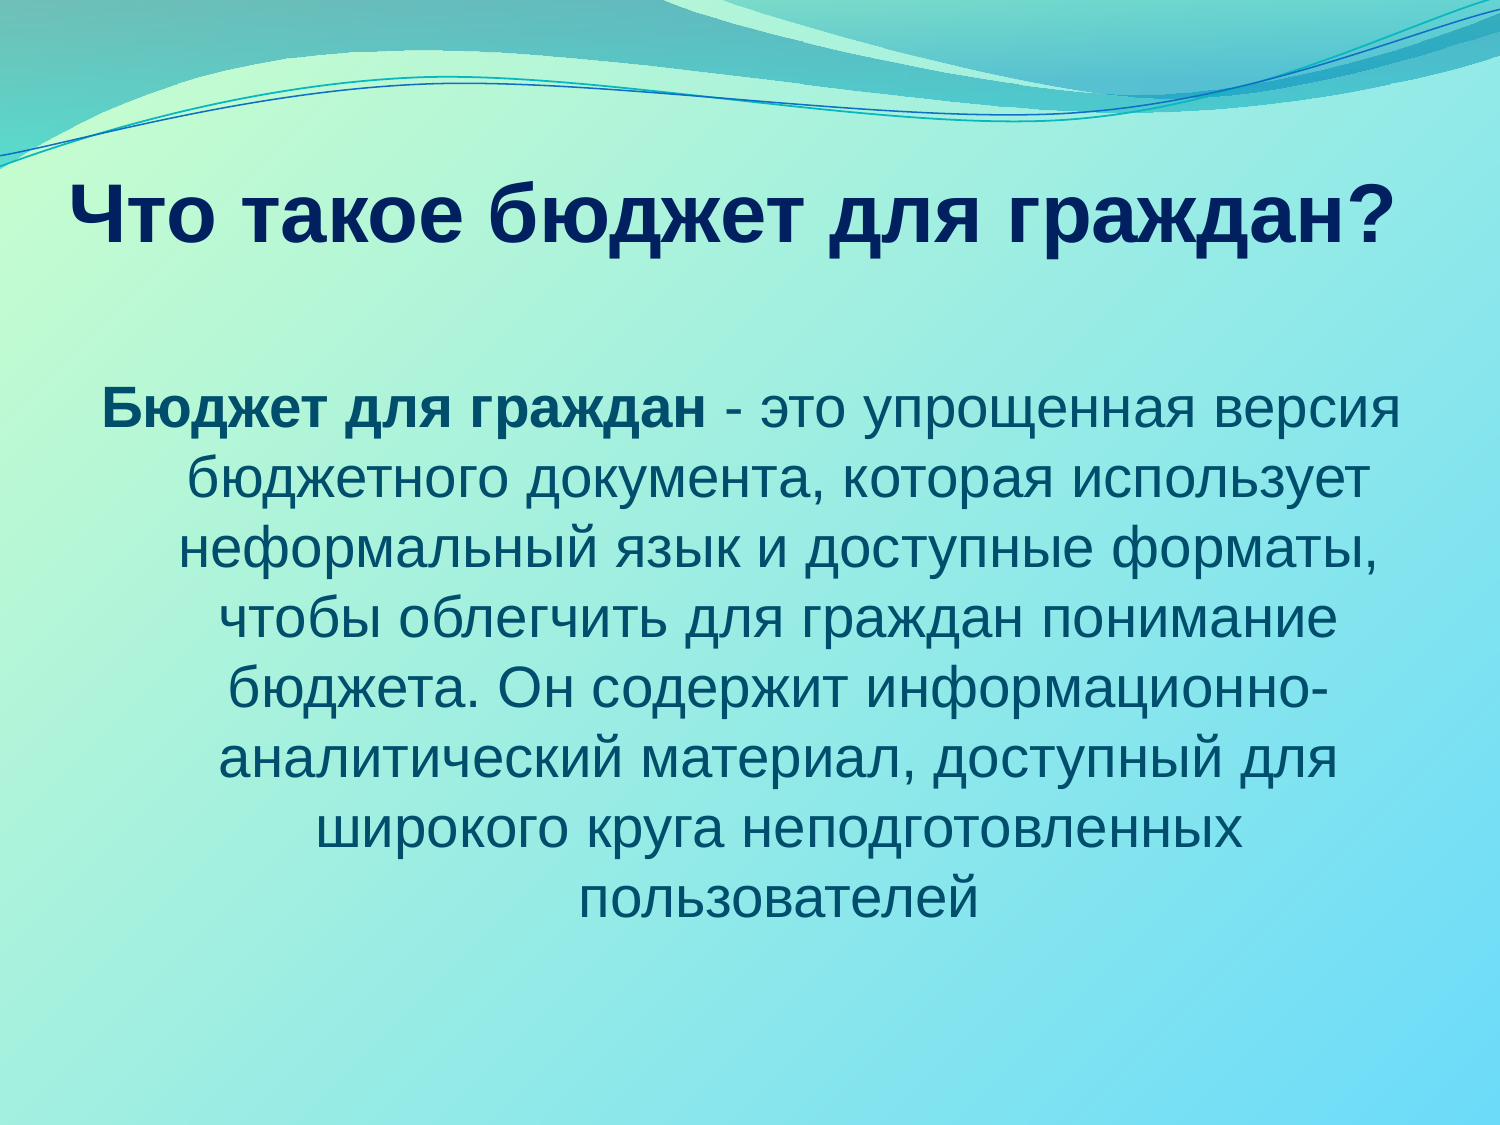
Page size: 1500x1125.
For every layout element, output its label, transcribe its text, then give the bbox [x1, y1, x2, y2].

text_box Что такое бюджет для граждан? [53, 125, 1414, 294]
text_box Бюджет для граждан - это упрощенная версия бюджетного документа, которая использует неформальный язык и доступные форматы, чтобы облегчить для граждан понимание бюджета. Он содержит информационно-аналитический материал, доступный для широкого круга неподготовленных пользователей [76, 361, 1427, 946]
